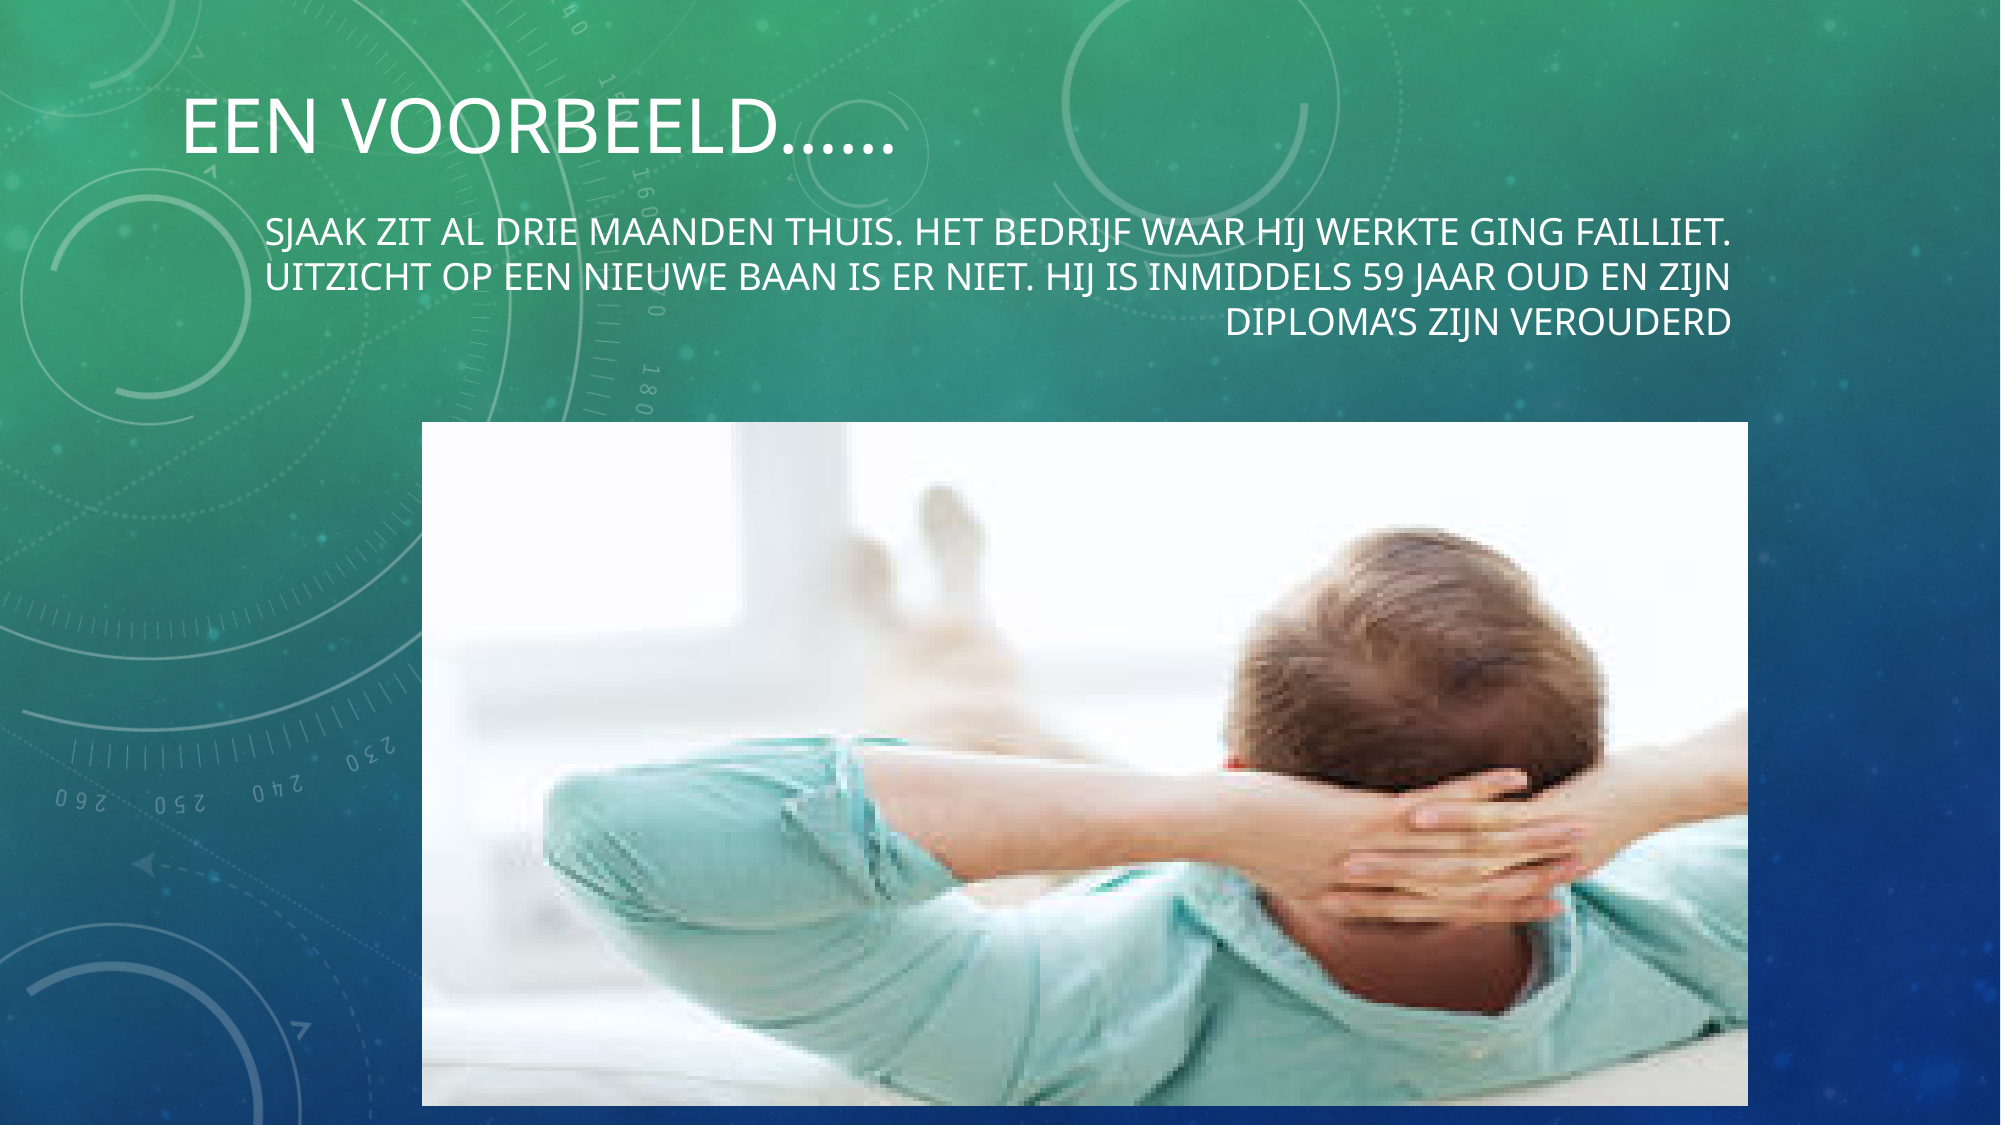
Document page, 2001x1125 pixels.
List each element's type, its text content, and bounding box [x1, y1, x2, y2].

picture [0, 0, 2001, 1125]
title Een voorbeeld…… [71, 21, 913, 177]
subtitle Sjaak zit al drie maanden thuis. Het bedrijf waar hij werkte ging failliet. Uitzicht op een nieuwe baan is er niet. Hij is inmiddels 59 jaar oud en zijn diploma’s zijn verouderd [119, 200, 1748, 913]
